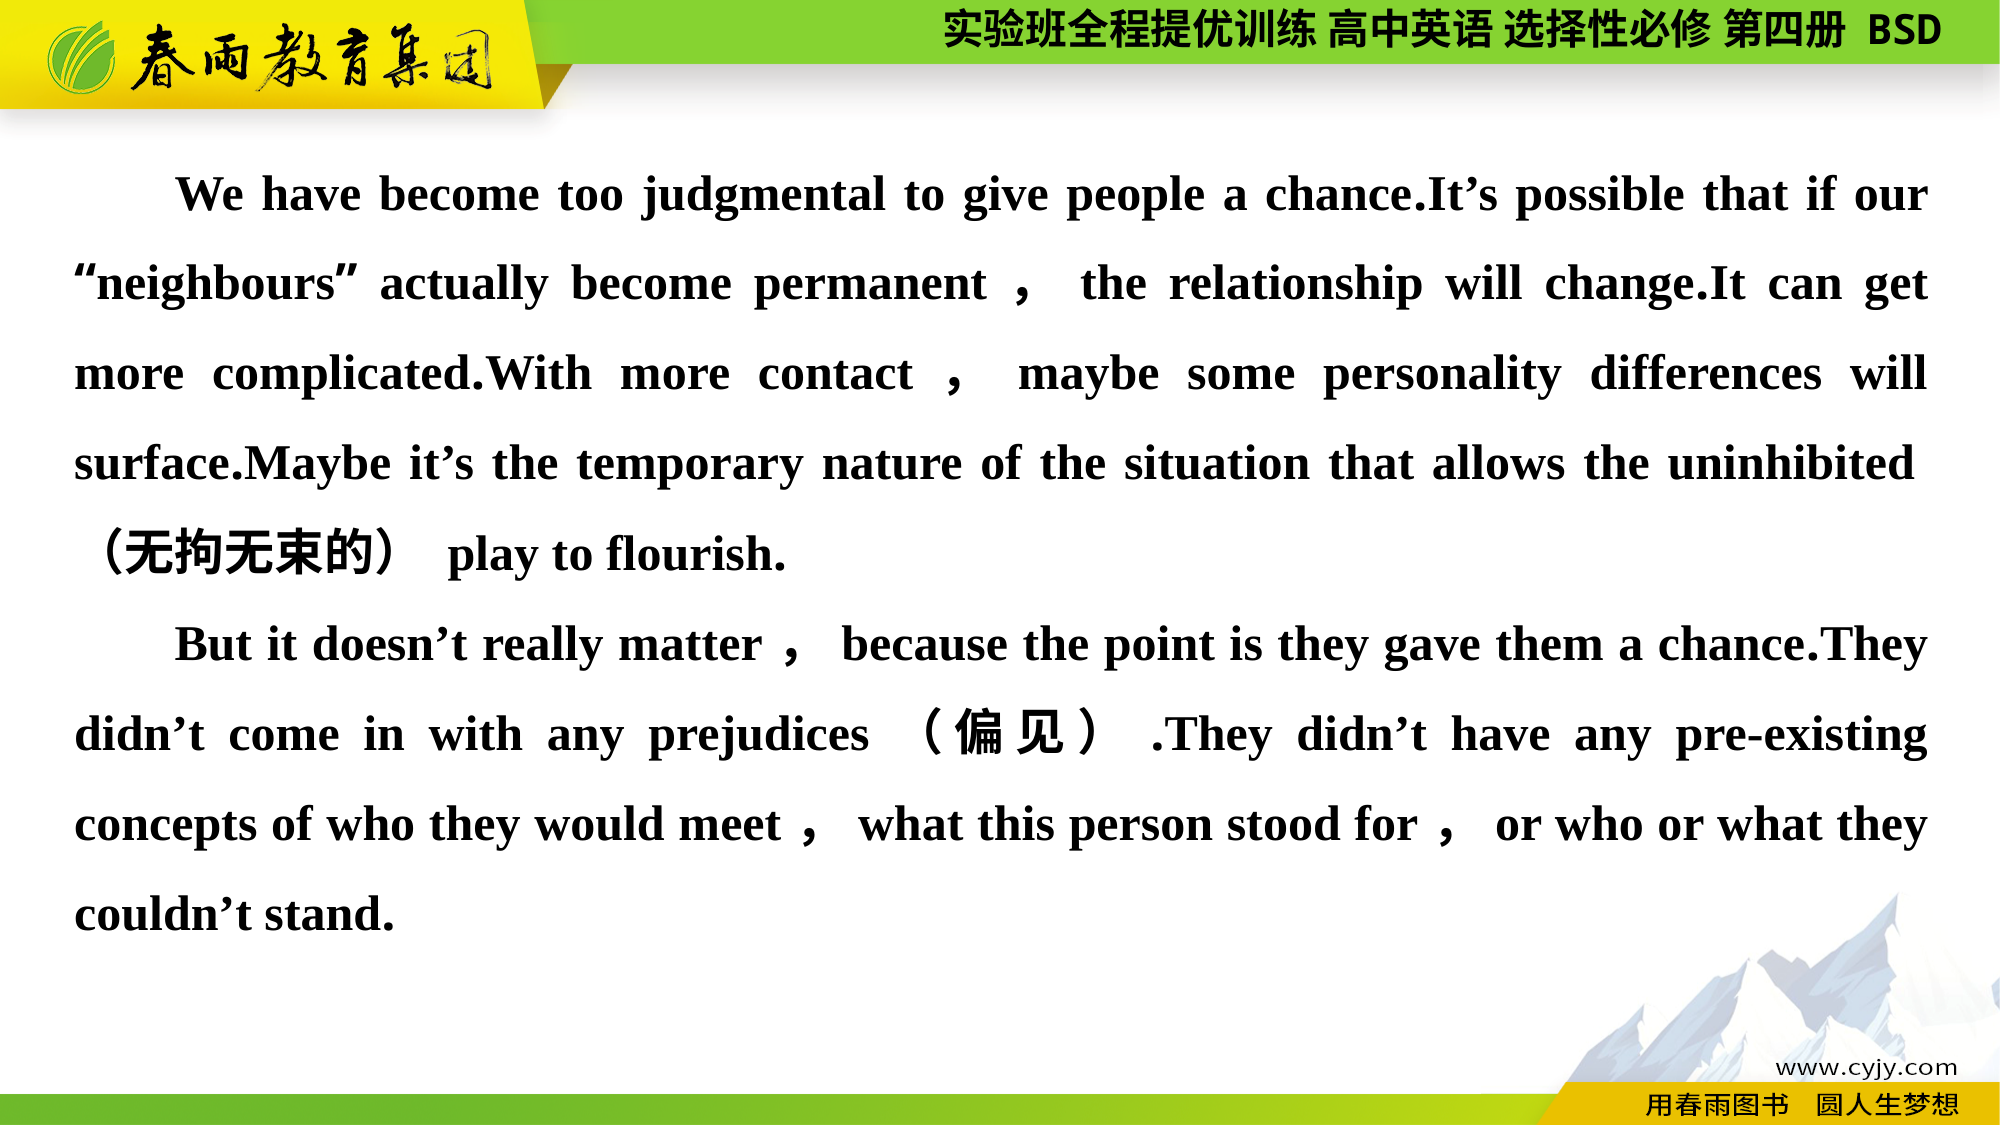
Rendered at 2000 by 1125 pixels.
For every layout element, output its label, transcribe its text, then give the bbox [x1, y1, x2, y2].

list We have become too judgmental to give people a chance.It’s possible that if our “neighbours” actually become permanent，the relationship will change.It can get more complicated.With more contact，maybe some personality differences will surface.Maybe it’s the temporary nature of the situation that allows the uninhibited（无拘无束的） play to flourish. But it doesn’t really matter，because the point is they gave them a chance.They didn’t come in with any prejudices（偏见）.They didn’t have any pre-existing concepts of who they would meet，what this person stood for，or who or what they couldn’t stand. [59, 122, 1944, 956]
picture [0, 0, 2000, 1125]
